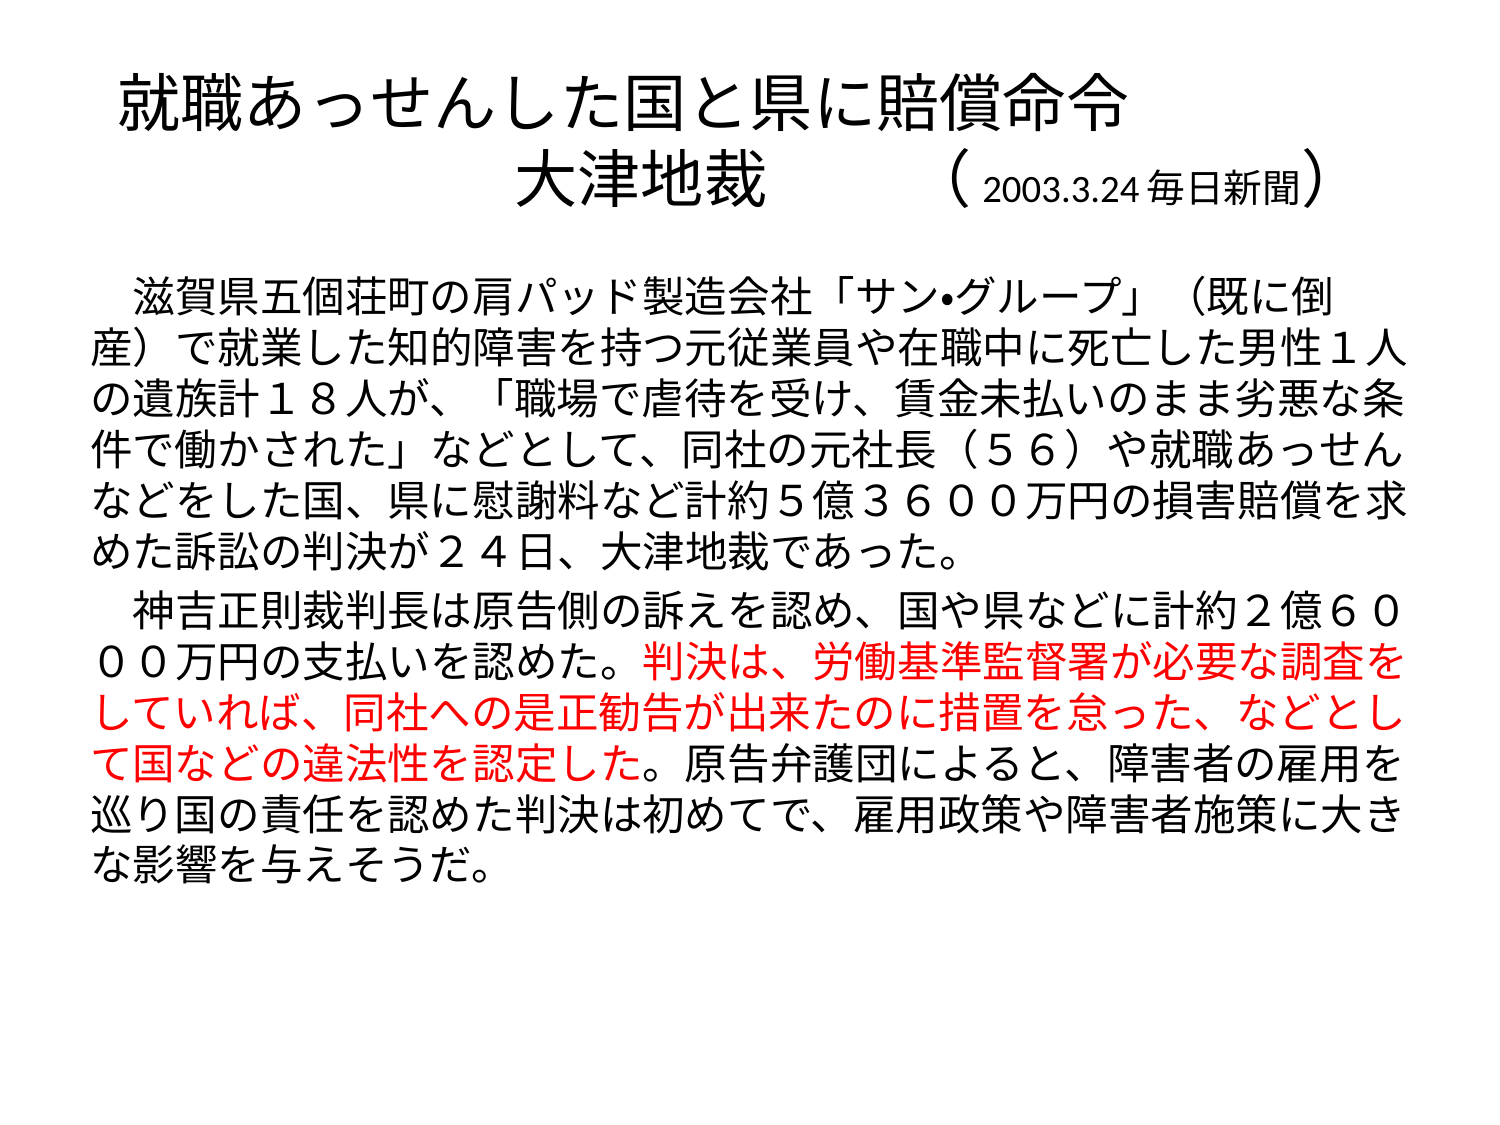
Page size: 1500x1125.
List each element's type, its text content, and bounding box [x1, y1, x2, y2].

list 滋賀県五個荘町の肩パッド製造会社「サン・グループ」（既に倒産）で就業した知的障害を持つ元従業員や在職中に死亡した男性１人の遺族計１８人が、「職場で虐待を受け、賃金未払いのまま劣悪な条件で働かされた」などとして、同社の元社長（５６）や就職あっせんなどをした国、県に慰謝料など計約５億３６００万円の損害賠償を求めた訴訟の判決が２４日、大津地裁であった。 神吉正則裁判長は原告側の訴えを認め、国や県などに計約２億６０００万円の支払いを認めた。判決は、労働基準監督署が必要な調査をしていれば、同社への是正勧告が出来たのに措置を怠った、などとして国などの違法性を認定した。原告弁護団によると、障害者の雇用を巡り国の責任を認めた判決は初めてで、雇用政策や障害者施策に大きな影響を与えそうだ。 [75, 262, 1425, 1005]
title 就職あっせんした国と県に賠償命令 大津地裁 （2003.3.24毎日新聞） [75, 45, 1425, 233]
